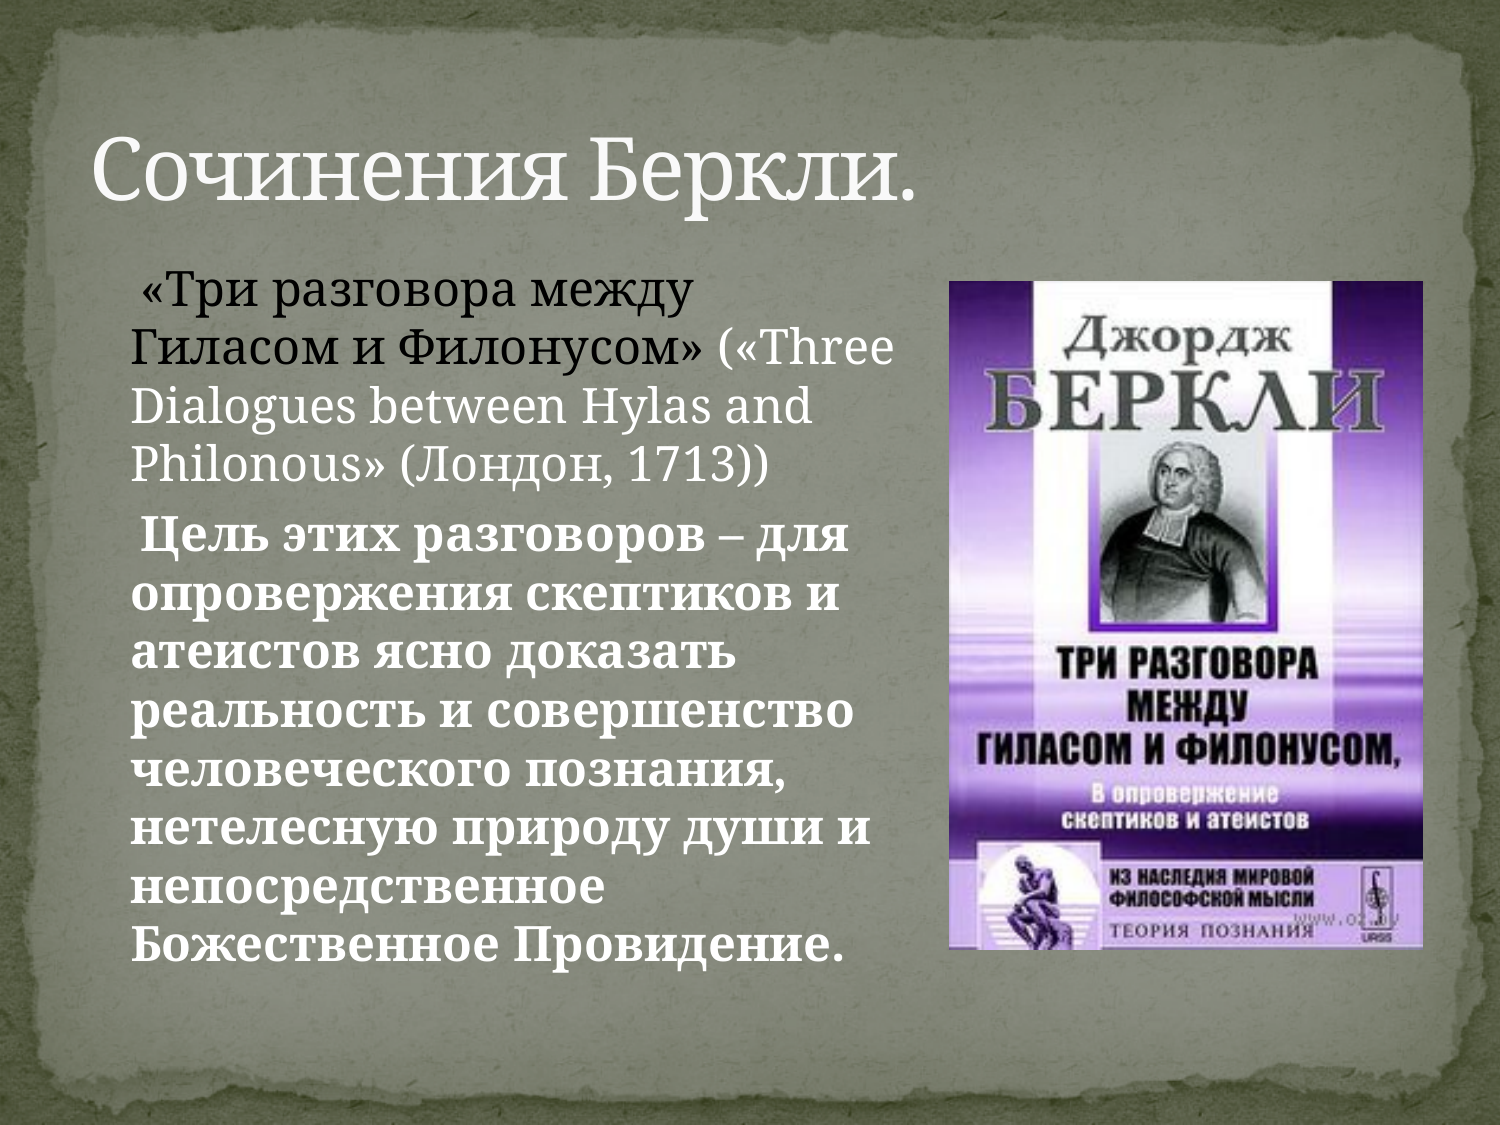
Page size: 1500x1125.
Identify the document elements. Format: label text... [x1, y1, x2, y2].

title Сочинения Беркли. [74, 24, 1425, 225]
picture [949, 281, 1423, 950]
list «Три разговора между Гиласом и Филонусом» («Three Dialogues between Hylas and Philonous» (Лондон, 1713)) Цель этих разговоров – для опровержения скептиков и атеистов ясно доказать реальность и совершенство человеческого познания, нетелесную природу души и непосредственное Божественное Провидение. [75, 249, 914, 1000]
